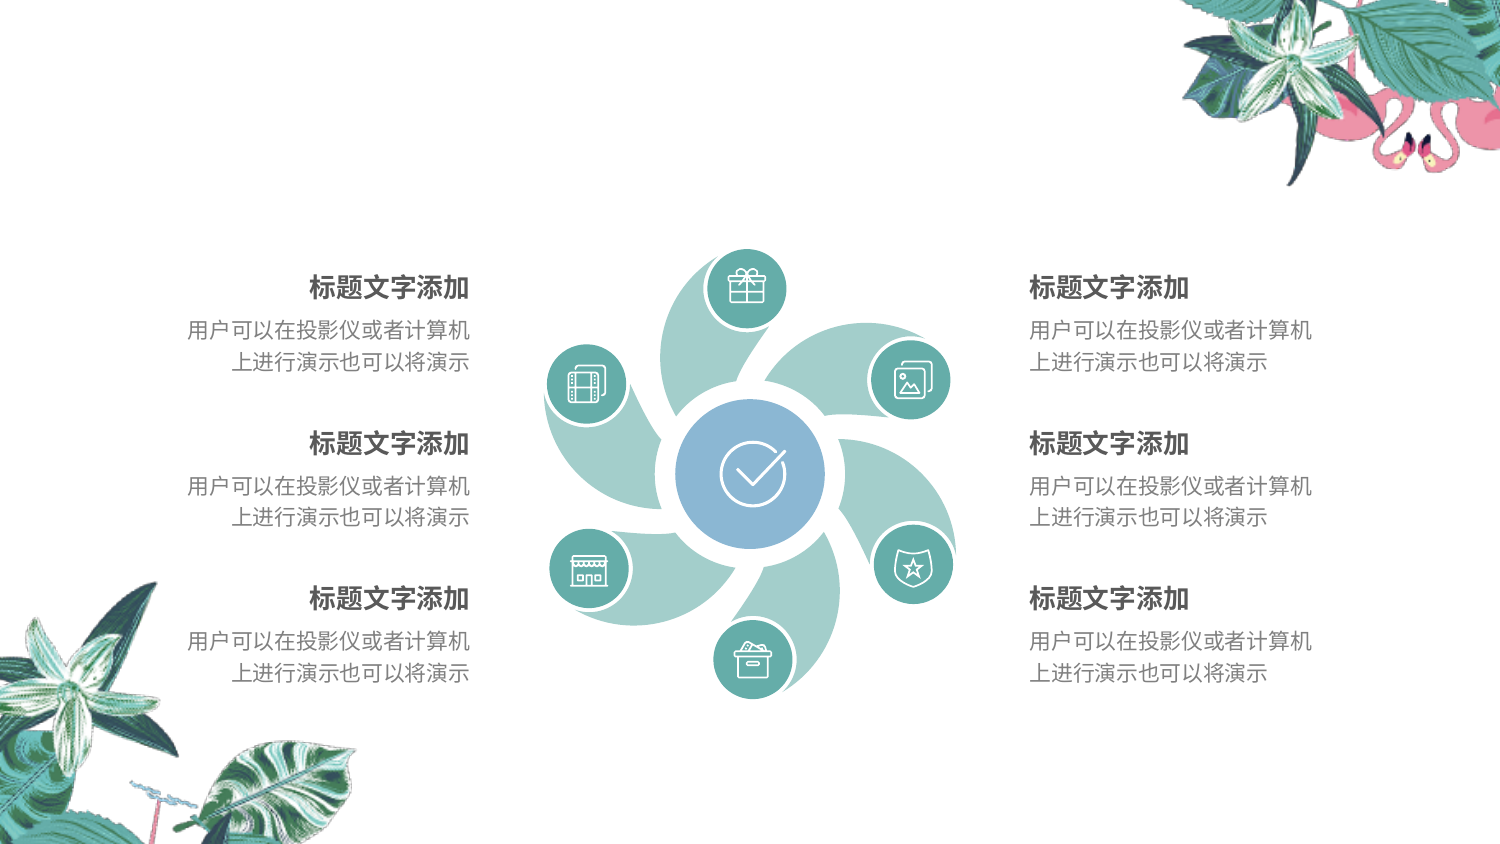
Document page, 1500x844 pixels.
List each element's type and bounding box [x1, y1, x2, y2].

text_box [543, 243, 957, 705]
text_box [1014, 257, 1340, 384]
text_box [1014, 412, 1340, 539]
text_box [1014, 568, 1340, 695]
picture [1057, 0, 1500, 355]
text_box [387, 568, 486, 695]
text_box [160, 257, 486, 384]
text_box [160, 412, 486, 539]
picture [0, 526, 417, 844]
